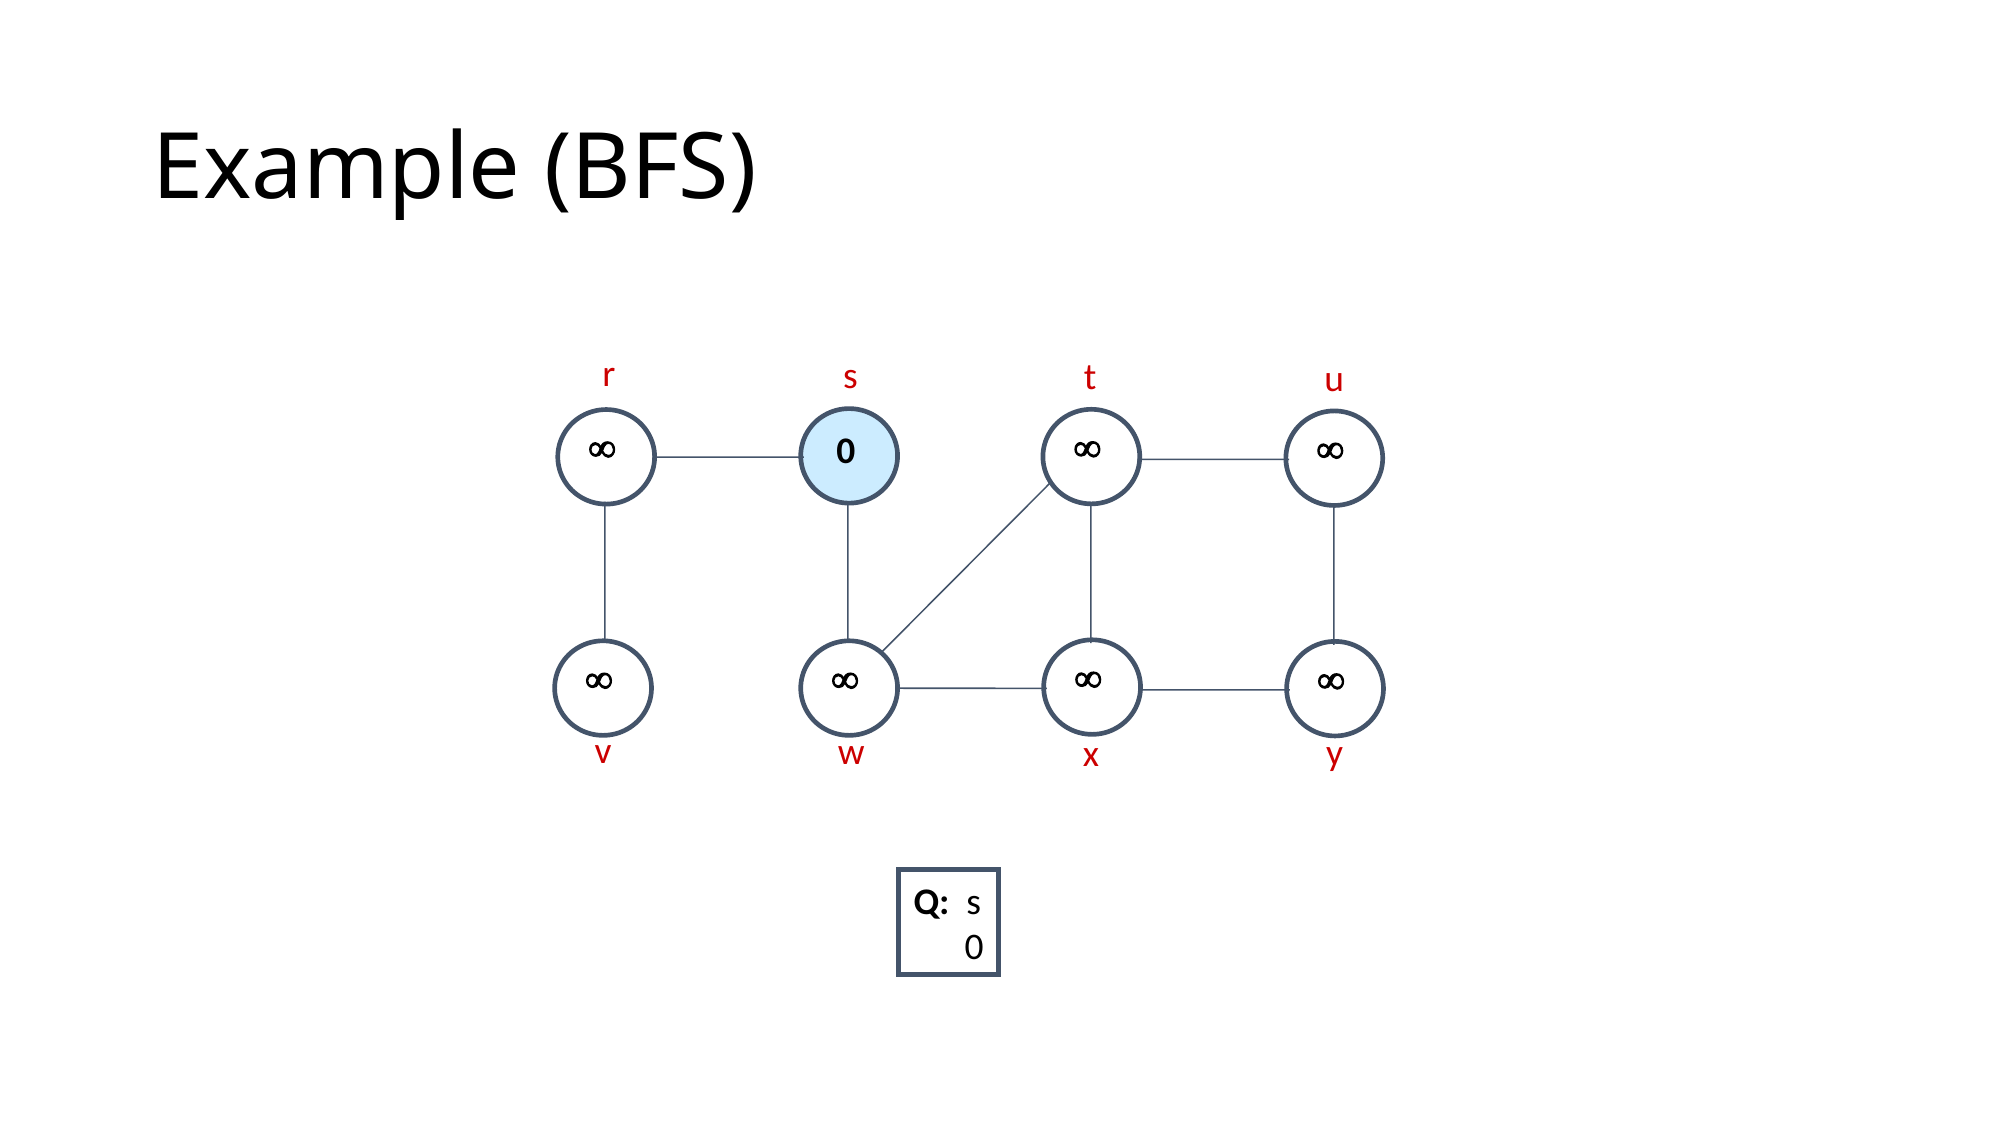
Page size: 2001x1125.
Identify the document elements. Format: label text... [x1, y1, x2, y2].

text_box [585, 409, 627, 414]
text_box [800, 408, 898, 504]
text_box Q: s 0 [898, 869, 999, 975]
text_box r [587, 341, 631, 402]
text_box u [1309, 346, 1360, 407]
text_box [1072, 639, 1090, 644]
text_box [1091, 639, 1112, 644]
text_box [1285, 418, 1383, 506]
text_box [1314, 641, 1356, 646]
text_box [554, 647, 652, 730]
text_box  [570, 645, 628, 706]
text_box  [816, 645, 874, 706]
text_box [1072, 409, 1111, 413]
text_box y [1311, 720, 1358, 781]
text_box  [1301, 415, 1360, 476]
text_box s [828, 343, 873, 404]
text_box [1286, 648, 1384, 731]
text_box v [579, 718, 627, 779]
text_box [583, 640, 623, 645]
text_box  [573, 414, 631, 474]
text_box [829, 640, 869, 645]
title Example (BFS) [137, 59, 1863, 278]
text_box w [823, 720, 880, 780]
text_box [1043, 646, 1141, 729]
text_box t [1069, 345, 1112, 405]
text_box  [1302, 646, 1360, 706]
text_box [1314, 410, 1354, 415]
text_box  [1059, 644, 1117, 705]
text_box [557, 416, 655, 505]
text_box x [1068, 721, 1115, 782]
text_box [1042, 416, 1140, 504]
text_box 0 [821, 418, 871, 479]
text_box  [1058, 413, 1117, 474]
text_box [800, 647, 898, 728]
